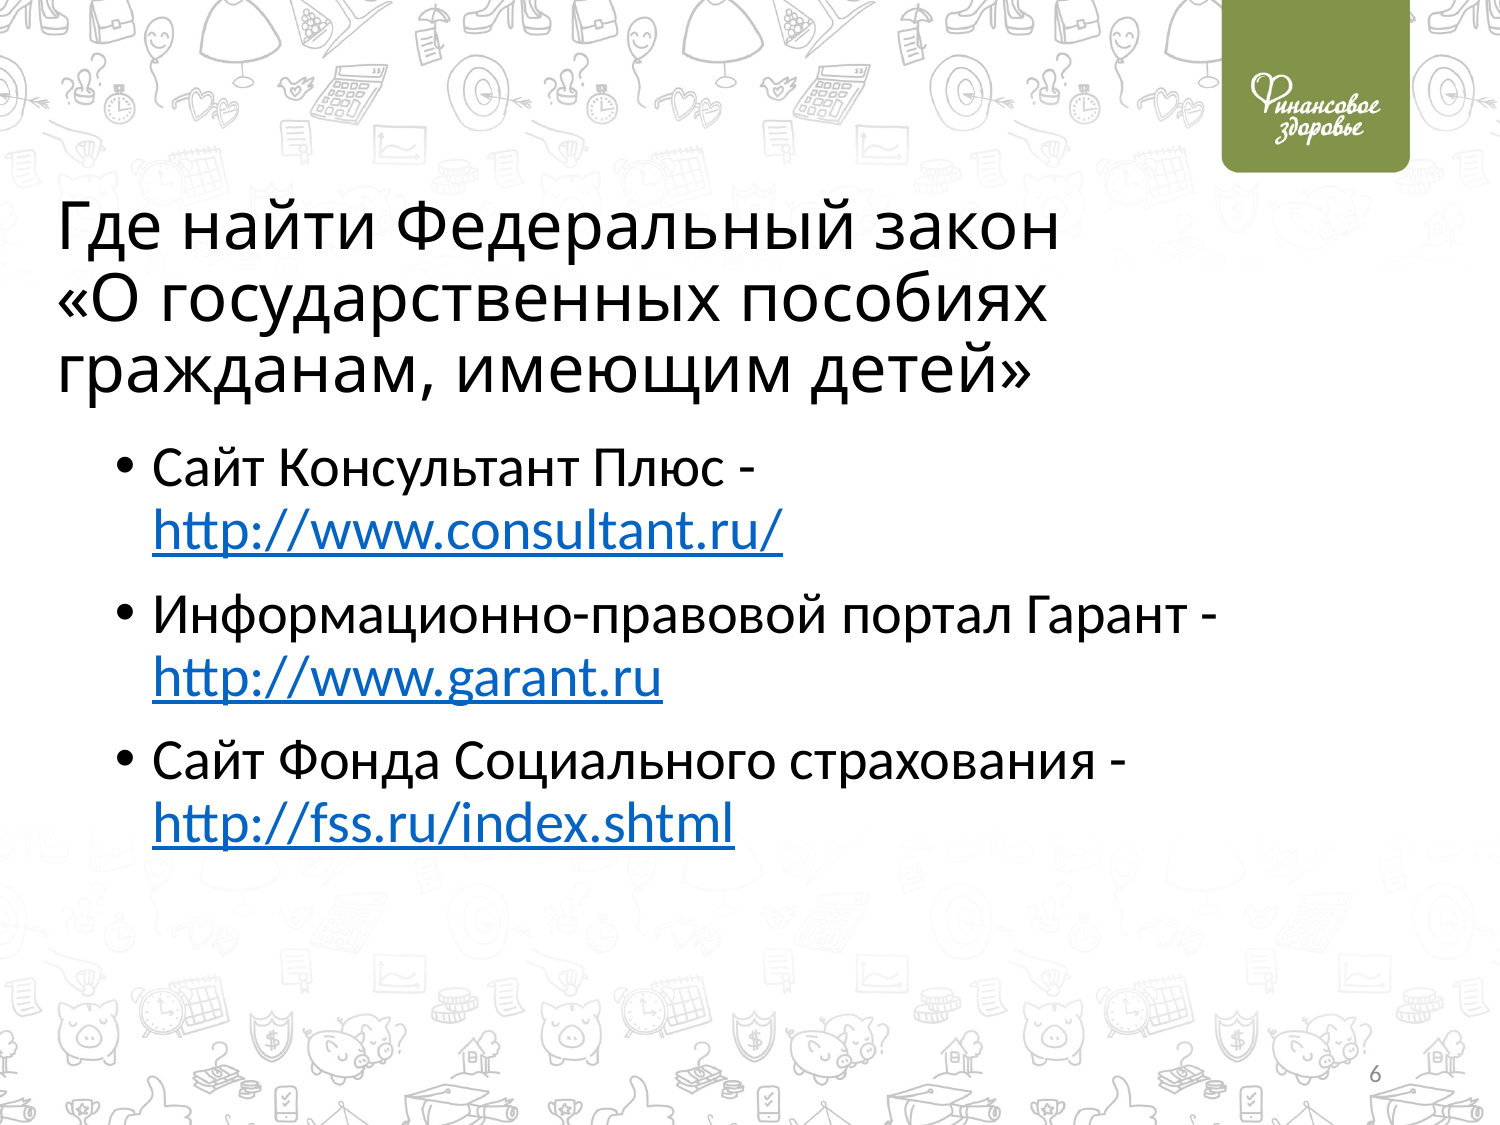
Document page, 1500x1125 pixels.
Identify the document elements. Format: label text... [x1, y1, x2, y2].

slide_number 6 [1059, 1042, 1397, 1103]
picture [0, 0, 1500, 1125]
title Где найти Федеральный закон «О государственных пособиях гражданам, имеющим детей» [41, 172, 1397, 427]
list Сайт Консультант Плюс - http://www.consultant.ru/ Информационно-правовой портал Гарант - http://www.garant.ru Сайт Фонда Социального страхования - http://fss.ru/index.shtml [99, 428, 1354, 998]
